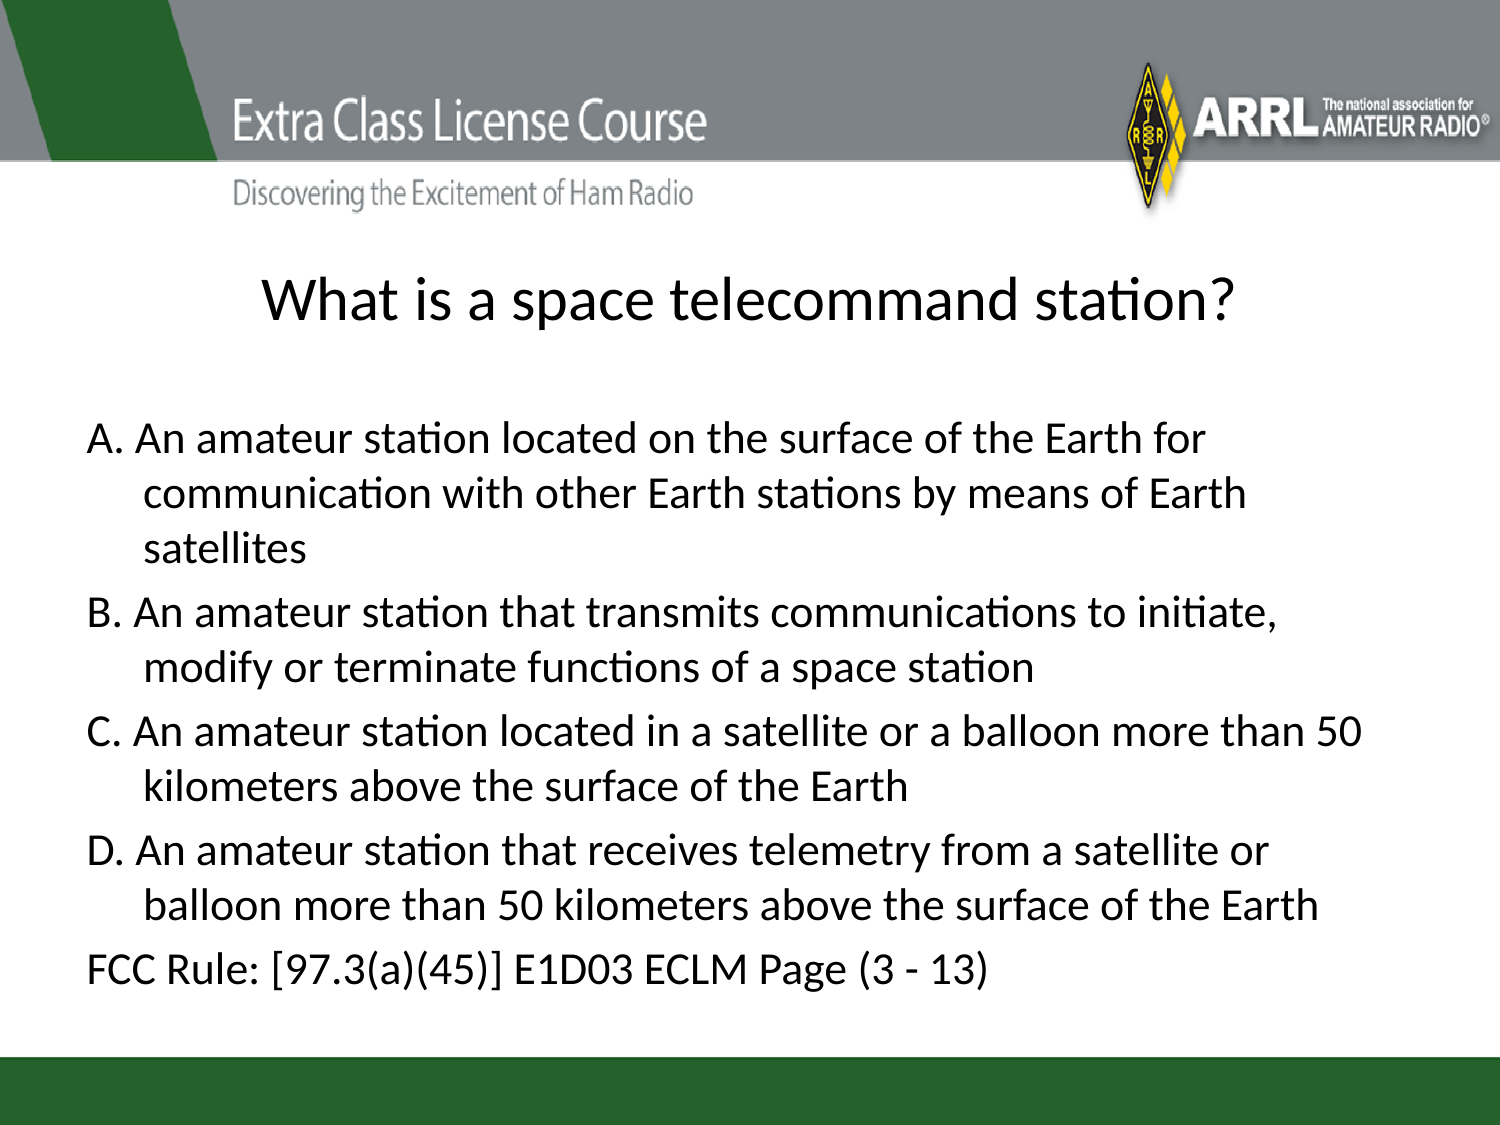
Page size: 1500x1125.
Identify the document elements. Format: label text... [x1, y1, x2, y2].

list A. An amateur station located on the surface of the Earth for communication with other Earth stations by means of Earth satellites B. An amateur station that transmits communications to initiate, modify or terminate functions of a space station C. An amateur station located in a satellite or a balloon more than 50 kilometers above the surface of the Earth D. An amateur station that receives telemetry from a satellite or balloon more than 50 kilometers above the surface of the Earth FCC Rule: [97.3(a)(45)] E1D03 ECLM Page (3 - 13) [71, 399, 1422, 918]
title What is a space telecommand station? [75, 250, 1425, 437]
picture [0, 0, 1500, 1125]
